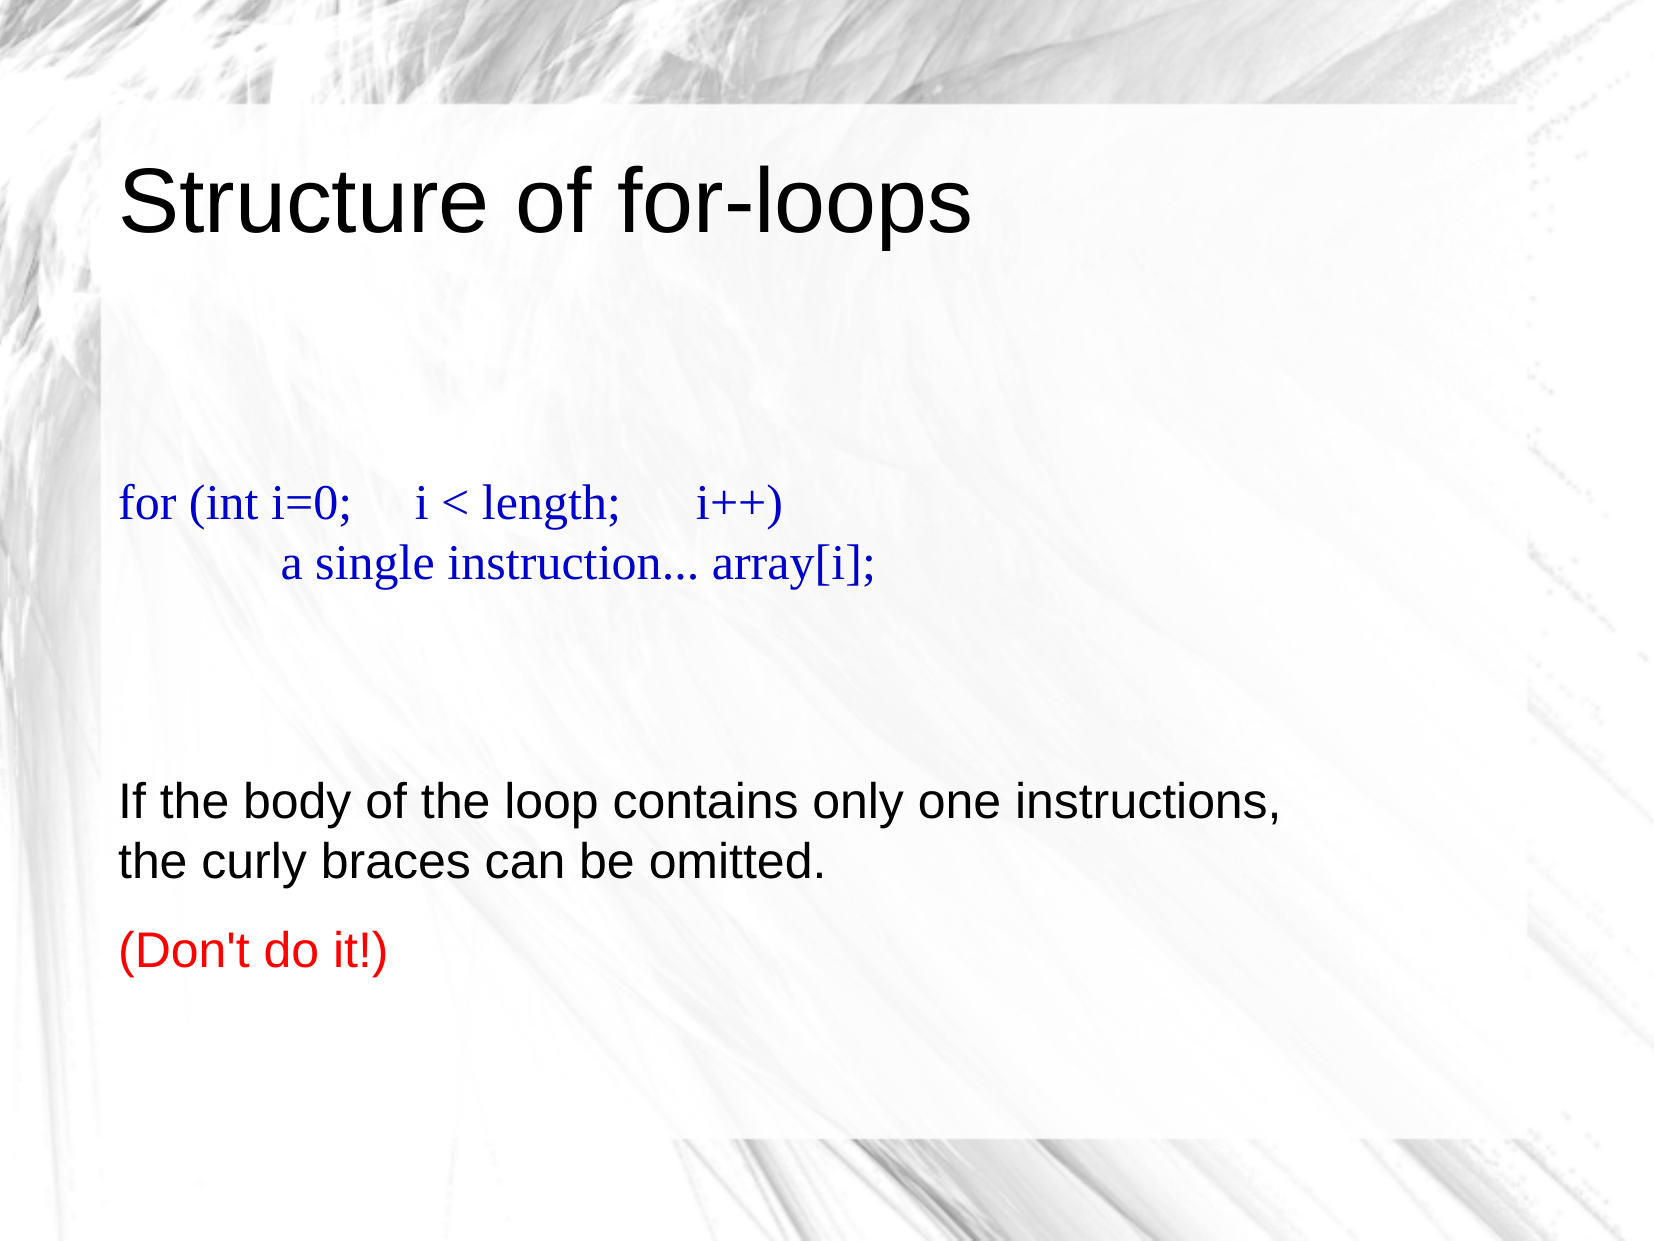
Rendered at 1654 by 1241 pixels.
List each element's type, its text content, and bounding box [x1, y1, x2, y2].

title Structure of for-loops [118, 112, 1506, 281]
list for (int i=0; i < length; i++) a single instruction... array[i]; If the body of the loop contains only one instructions, the curly braces can be omitted. (Don't do it!) [118, 319, 1571, 1109]
picture [0, 0, 1654, 1241]
